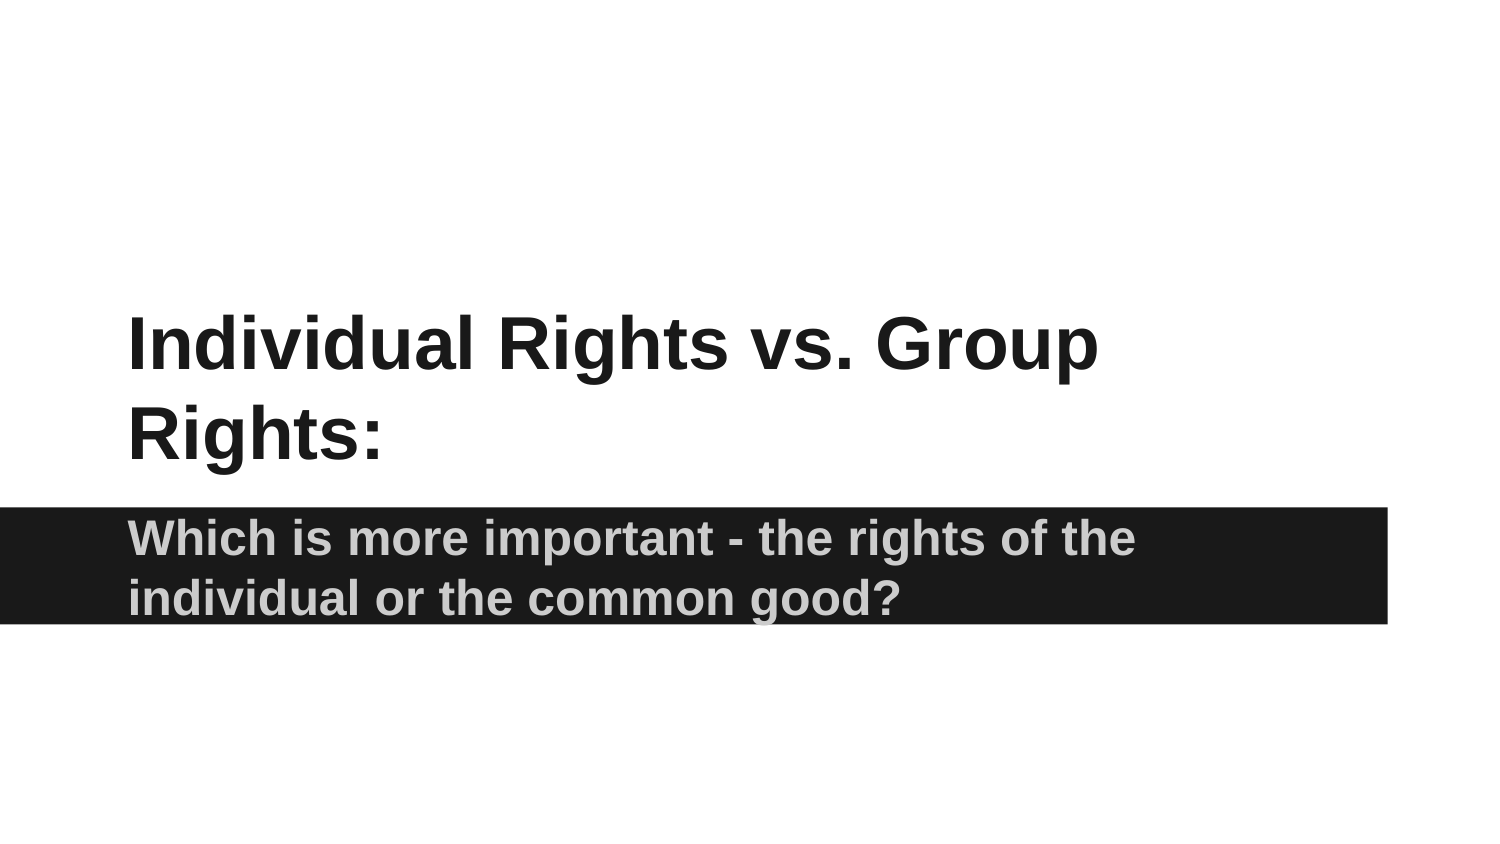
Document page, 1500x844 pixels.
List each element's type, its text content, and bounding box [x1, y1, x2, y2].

title Individual Rights vs. Group Rights: [112, 213, 1388, 490]
subtitle Which is more important - the rights of the individual or the common good? [112, 507, 1388, 625]
